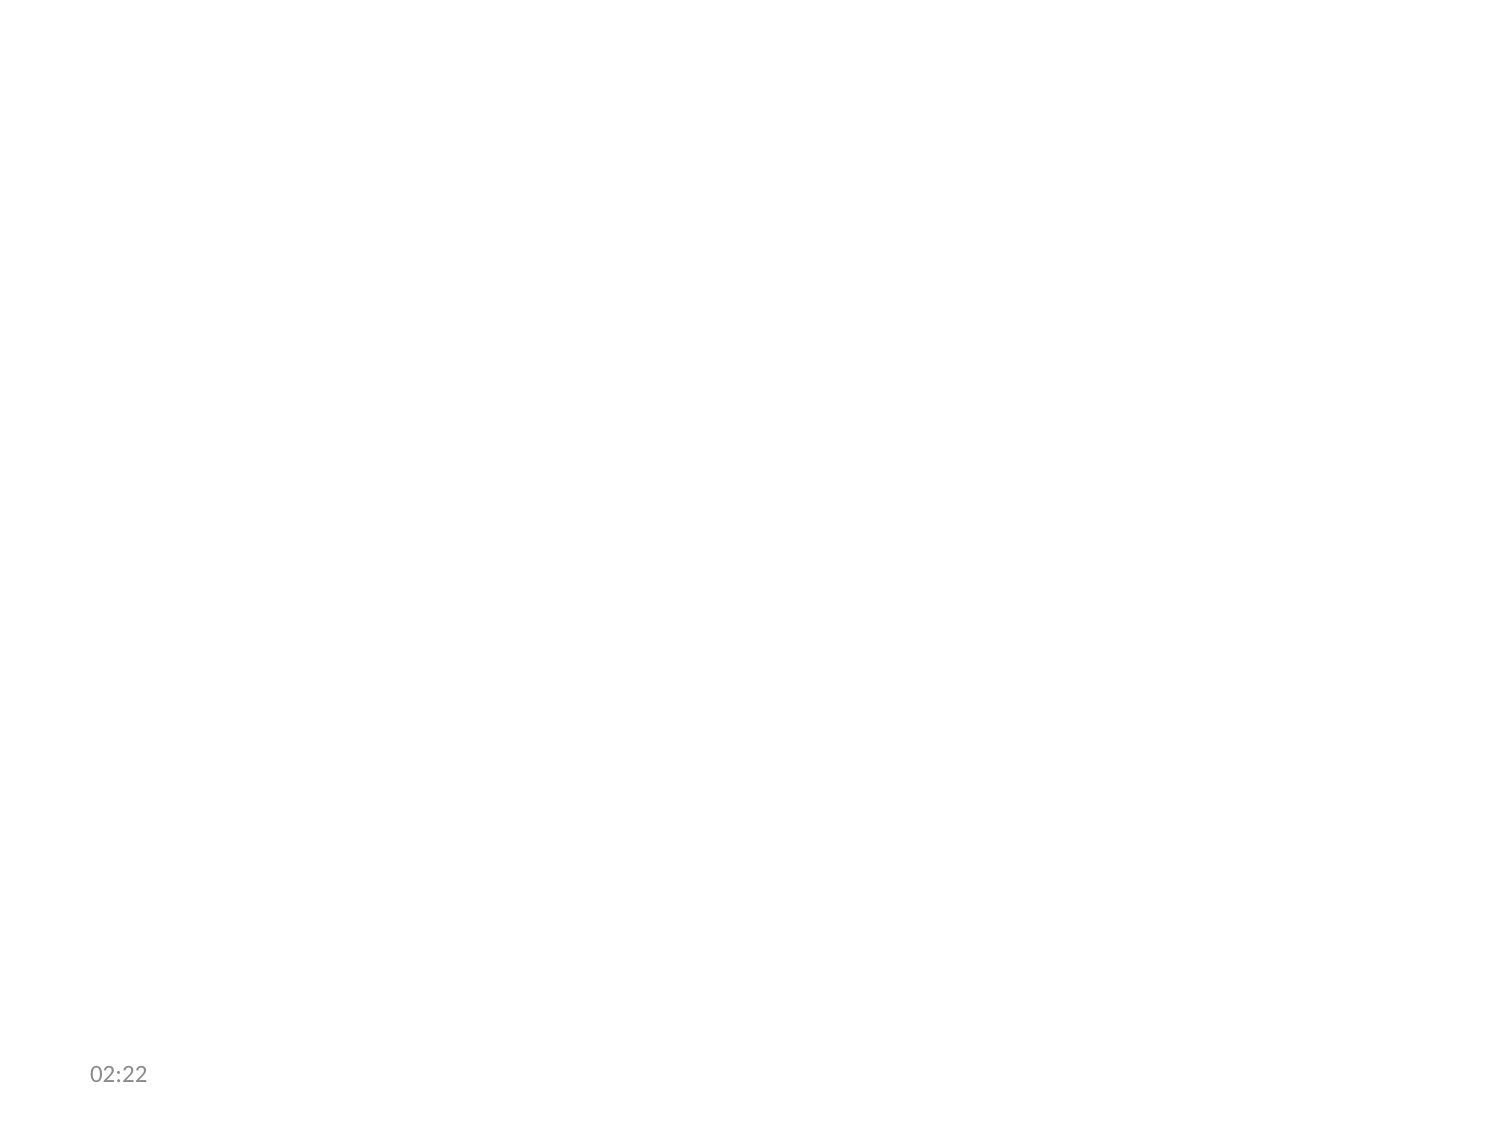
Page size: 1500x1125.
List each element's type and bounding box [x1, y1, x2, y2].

slide_number [75, 1042, 425, 1103]
